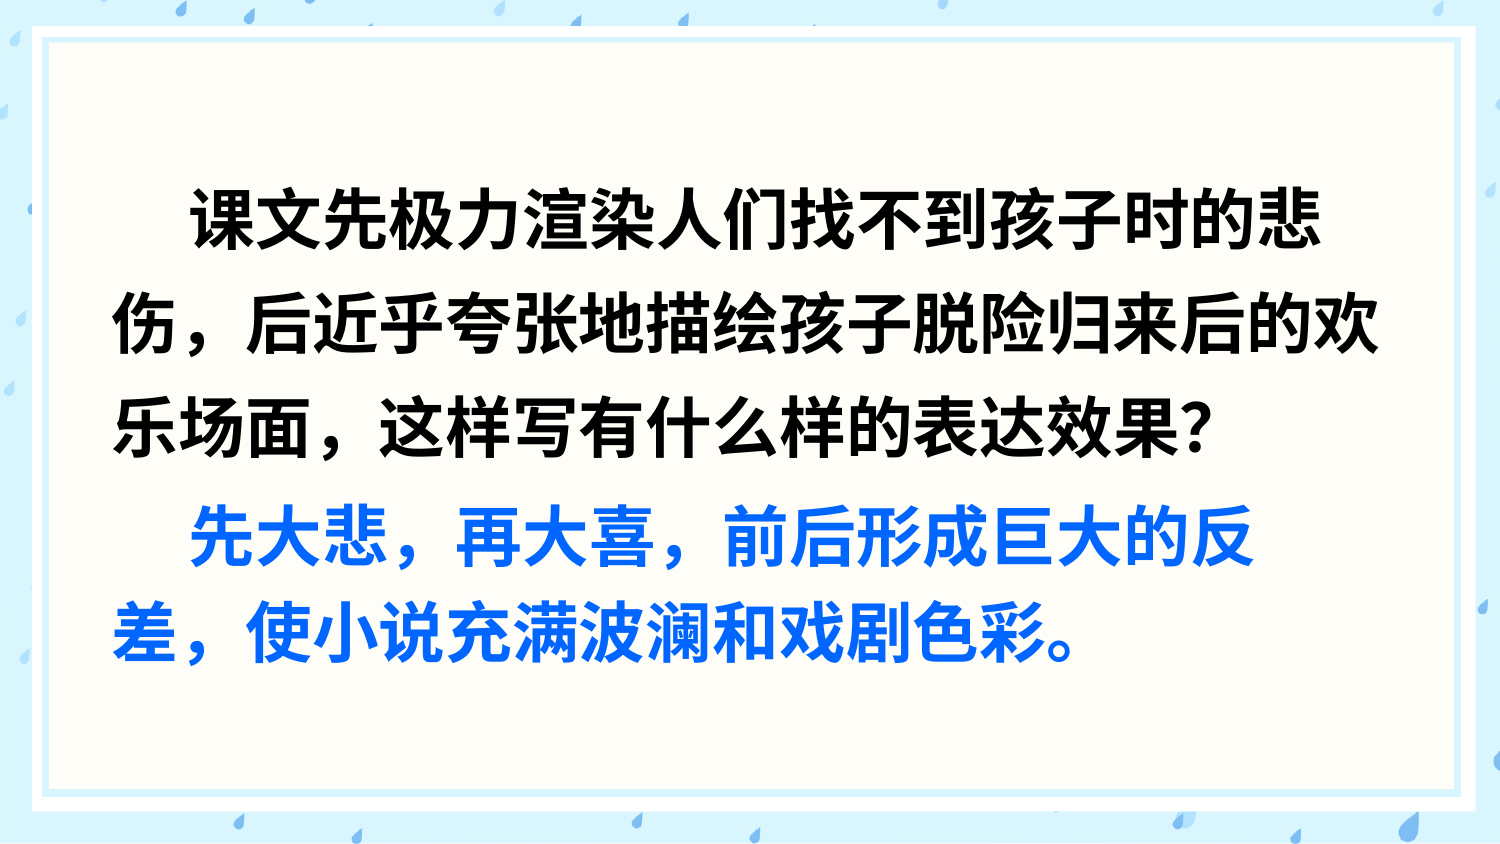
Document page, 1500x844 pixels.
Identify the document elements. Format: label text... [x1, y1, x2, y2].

picture [0, 0, 1500, 844]
text_box 课文先极力渲染人们找不到孩子时的悲伤，后近乎夸张地描绘孩子脱险归来后的欢乐场面，这样写有什么样的表达效果？ [97, 146, 1403, 471]
text_box 先大悲，再大喜，前后形成巨大的反差，使小说充满波澜和戏剧色彩。 [97, 471, 1403, 679]
